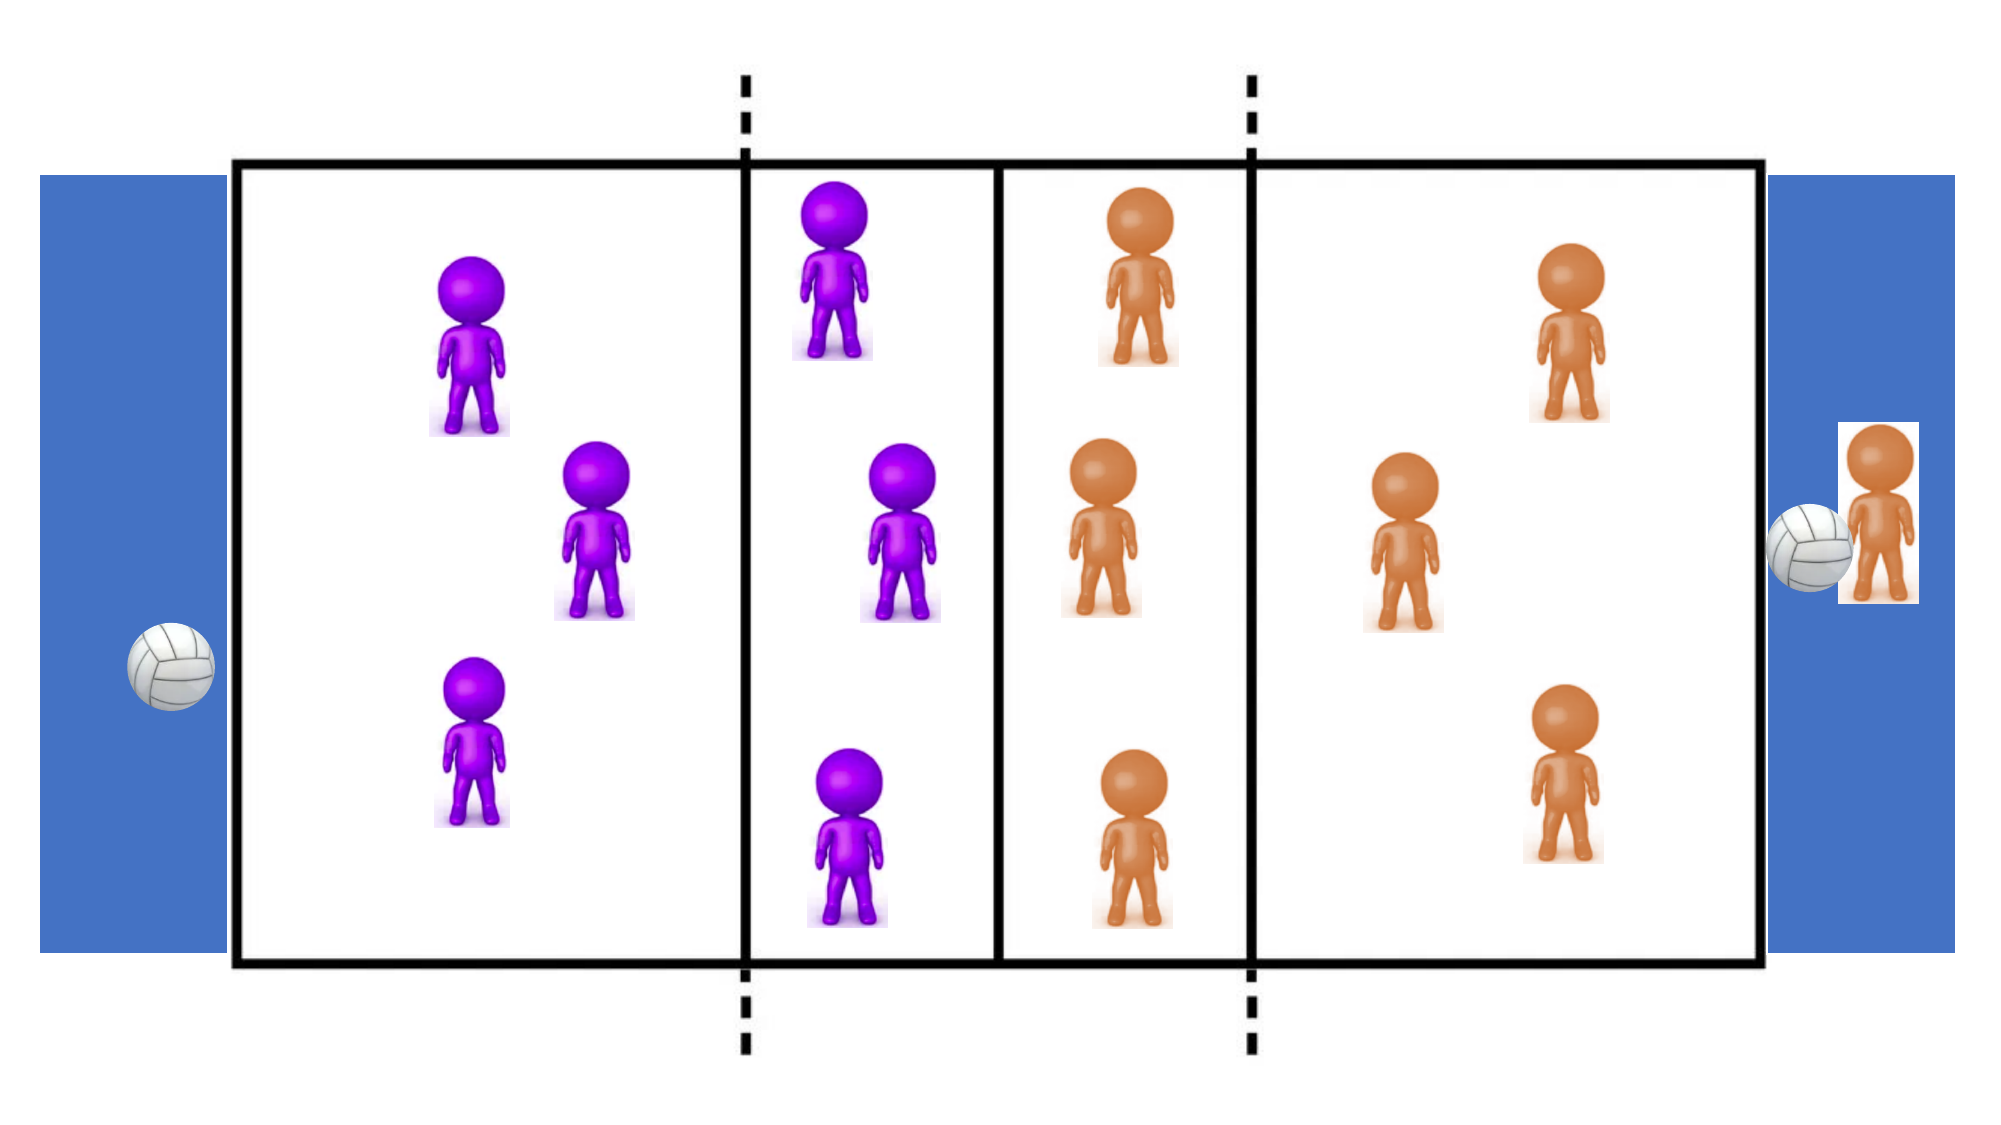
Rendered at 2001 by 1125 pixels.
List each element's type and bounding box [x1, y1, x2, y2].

text_box [1848, 173, 1957, 955]
picture [127, 0, 1919, 1125]
text_box [38, 173, 150, 955]
